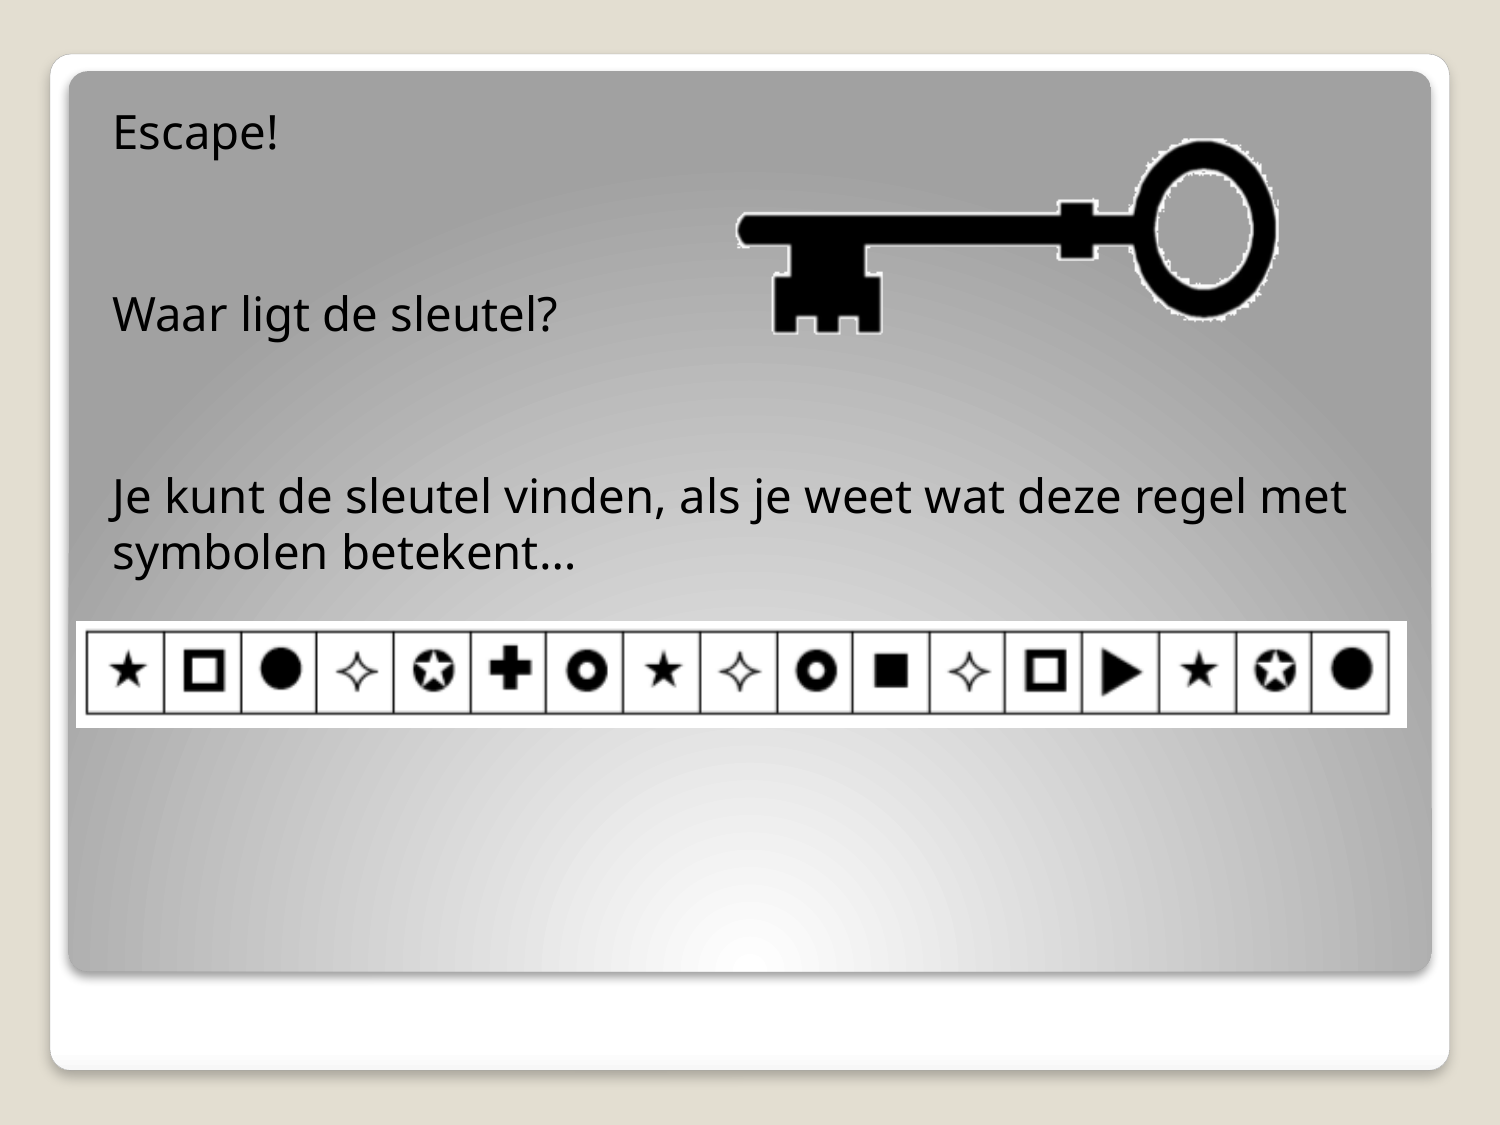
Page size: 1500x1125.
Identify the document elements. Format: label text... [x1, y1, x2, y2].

list Escape! Waar ligt de sleutel? Je kunt de sleutel vinden, als je weet wat deze regel met symbolen betekent… [82, 86, 1425, 774]
picture [714, 136, 1290, 338]
picture [76, 621, 1407, 729]
